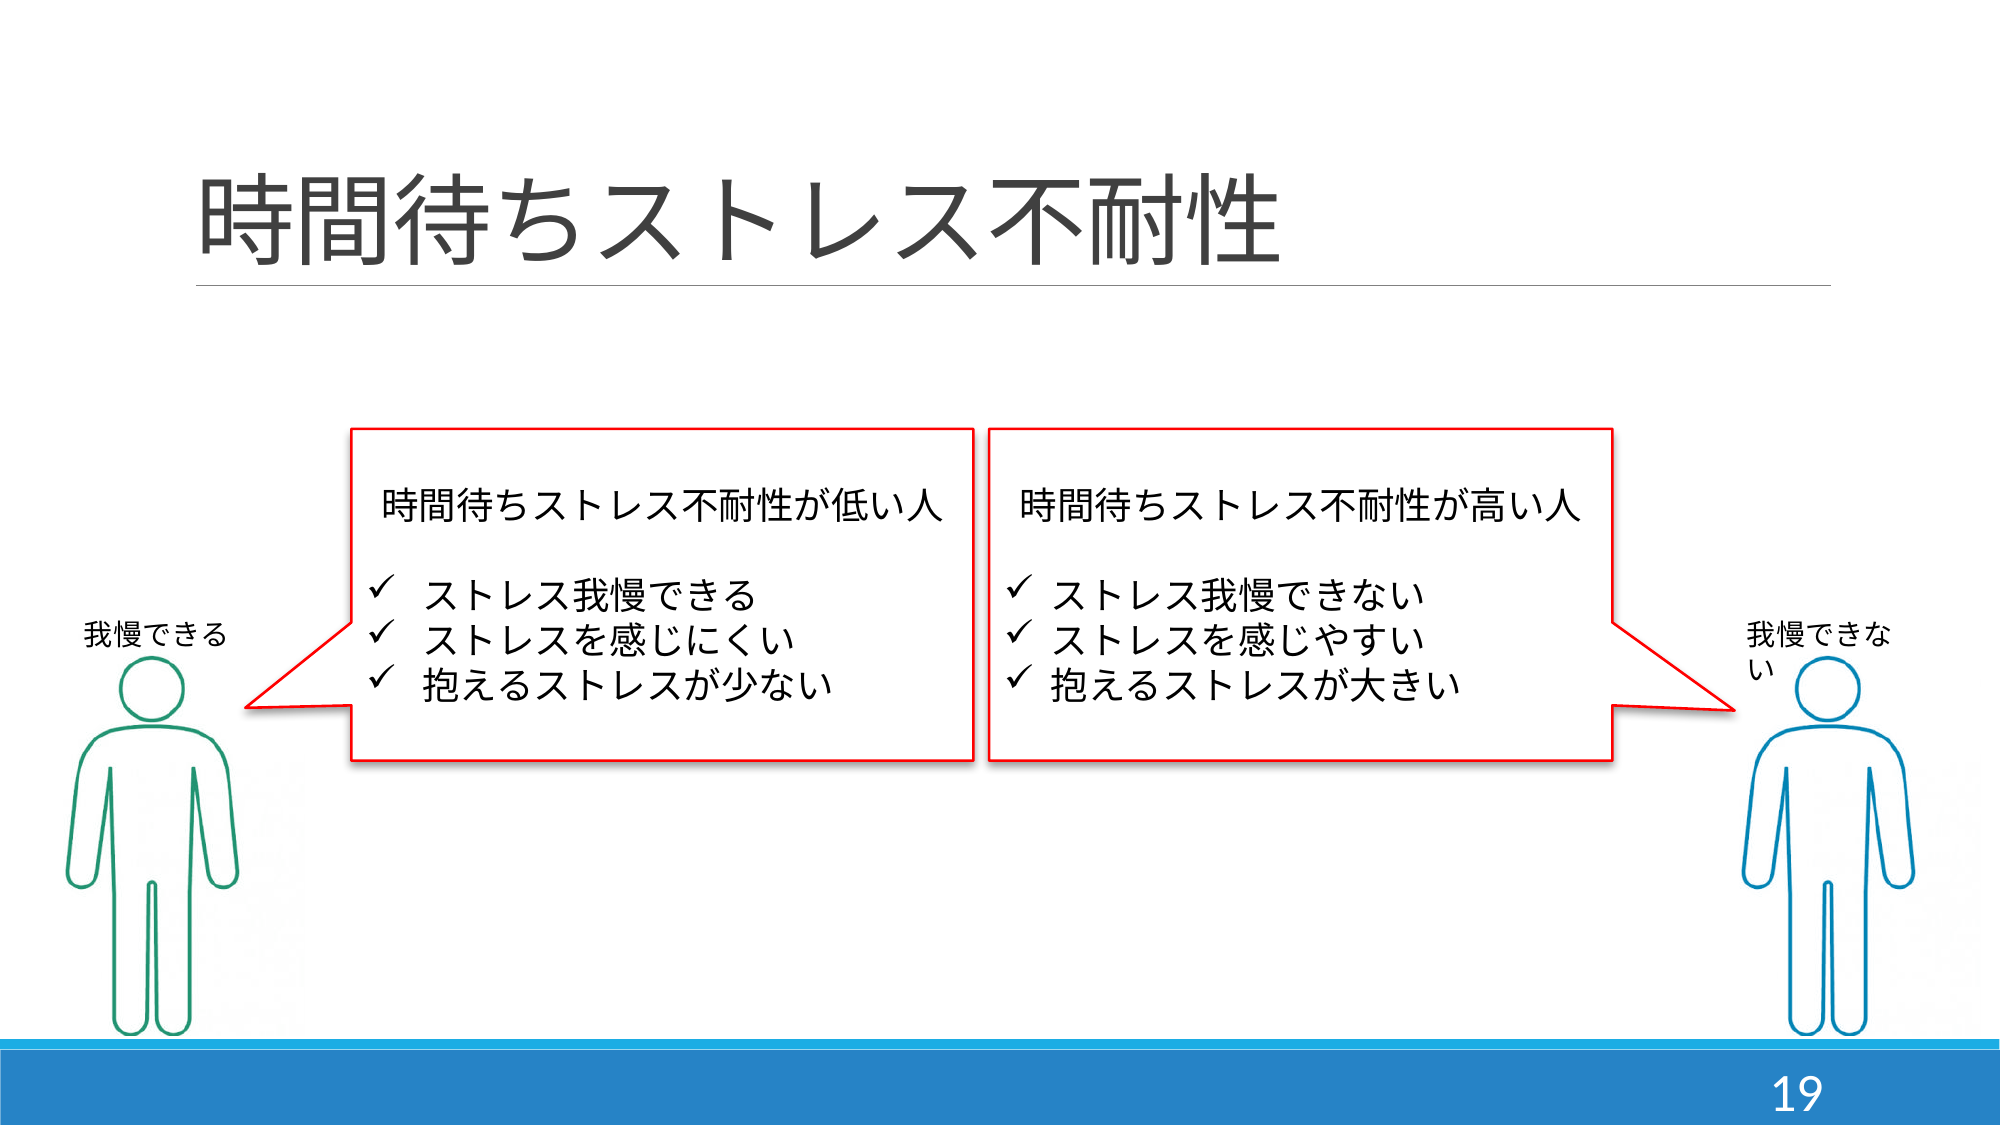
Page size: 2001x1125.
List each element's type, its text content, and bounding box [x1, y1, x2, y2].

text_box 時間待ちストレス不耐性が高い人 ストレス我慢できない ストレスを感じやすい 抱えるストレスが大きい [987, 427, 1676, 762]
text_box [1678, 608, 1982, 1037]
text_box 時間待ちストレス不耐性が低い人 ストレス我慢できる ストレスを感じにくい 抱えるストレスが少ない [313, 427, 975, 762]
title 時間待ちストレス不耐性 [180, 47, 1830, 285]
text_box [2, 608, 305, 1037]
slide_number 19 [1624, 1059, 1840, 1120]
